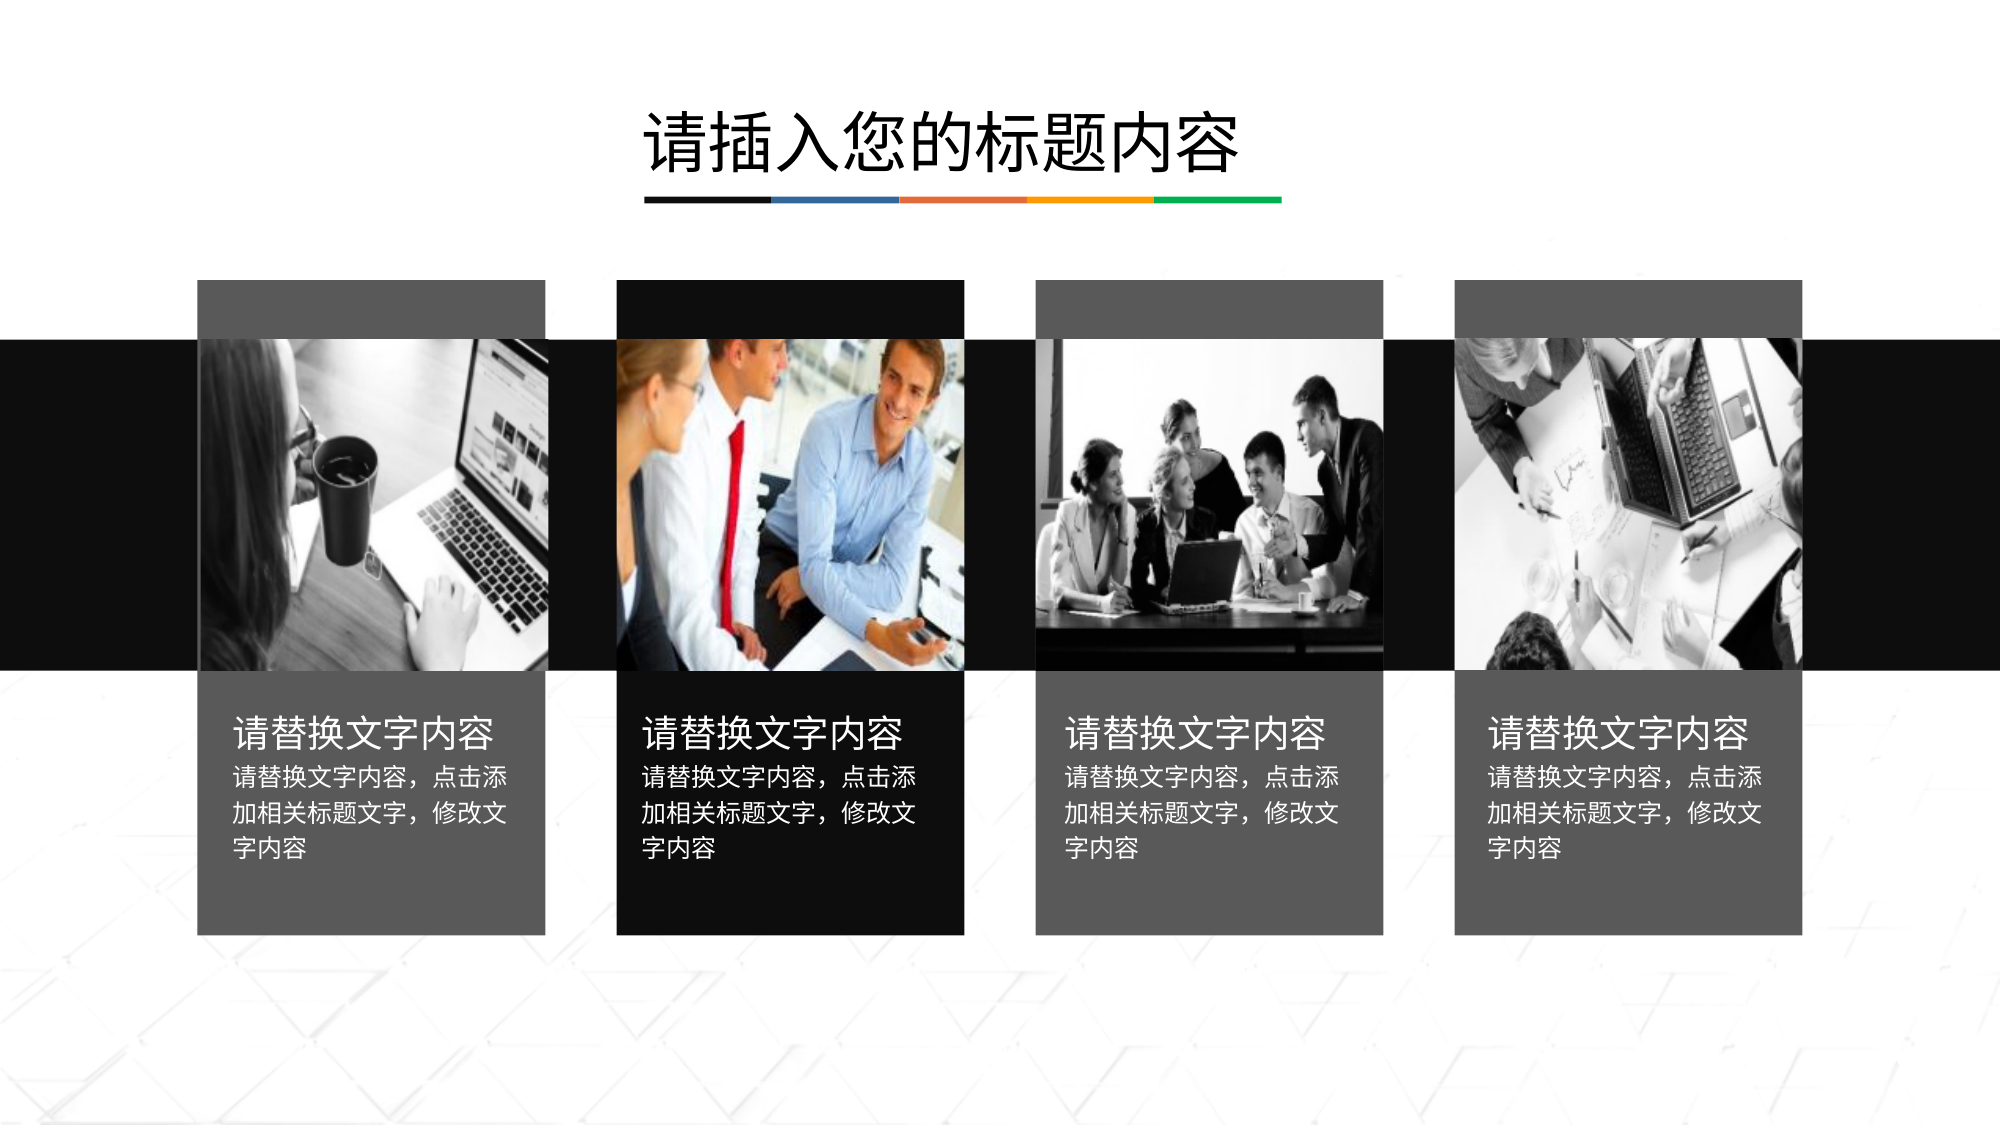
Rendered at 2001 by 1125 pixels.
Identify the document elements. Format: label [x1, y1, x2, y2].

text_box [1803, 339, 2000, 672]
text_box [197, 280, 1803, 936]
text_box [0, 339, 197, 672]
